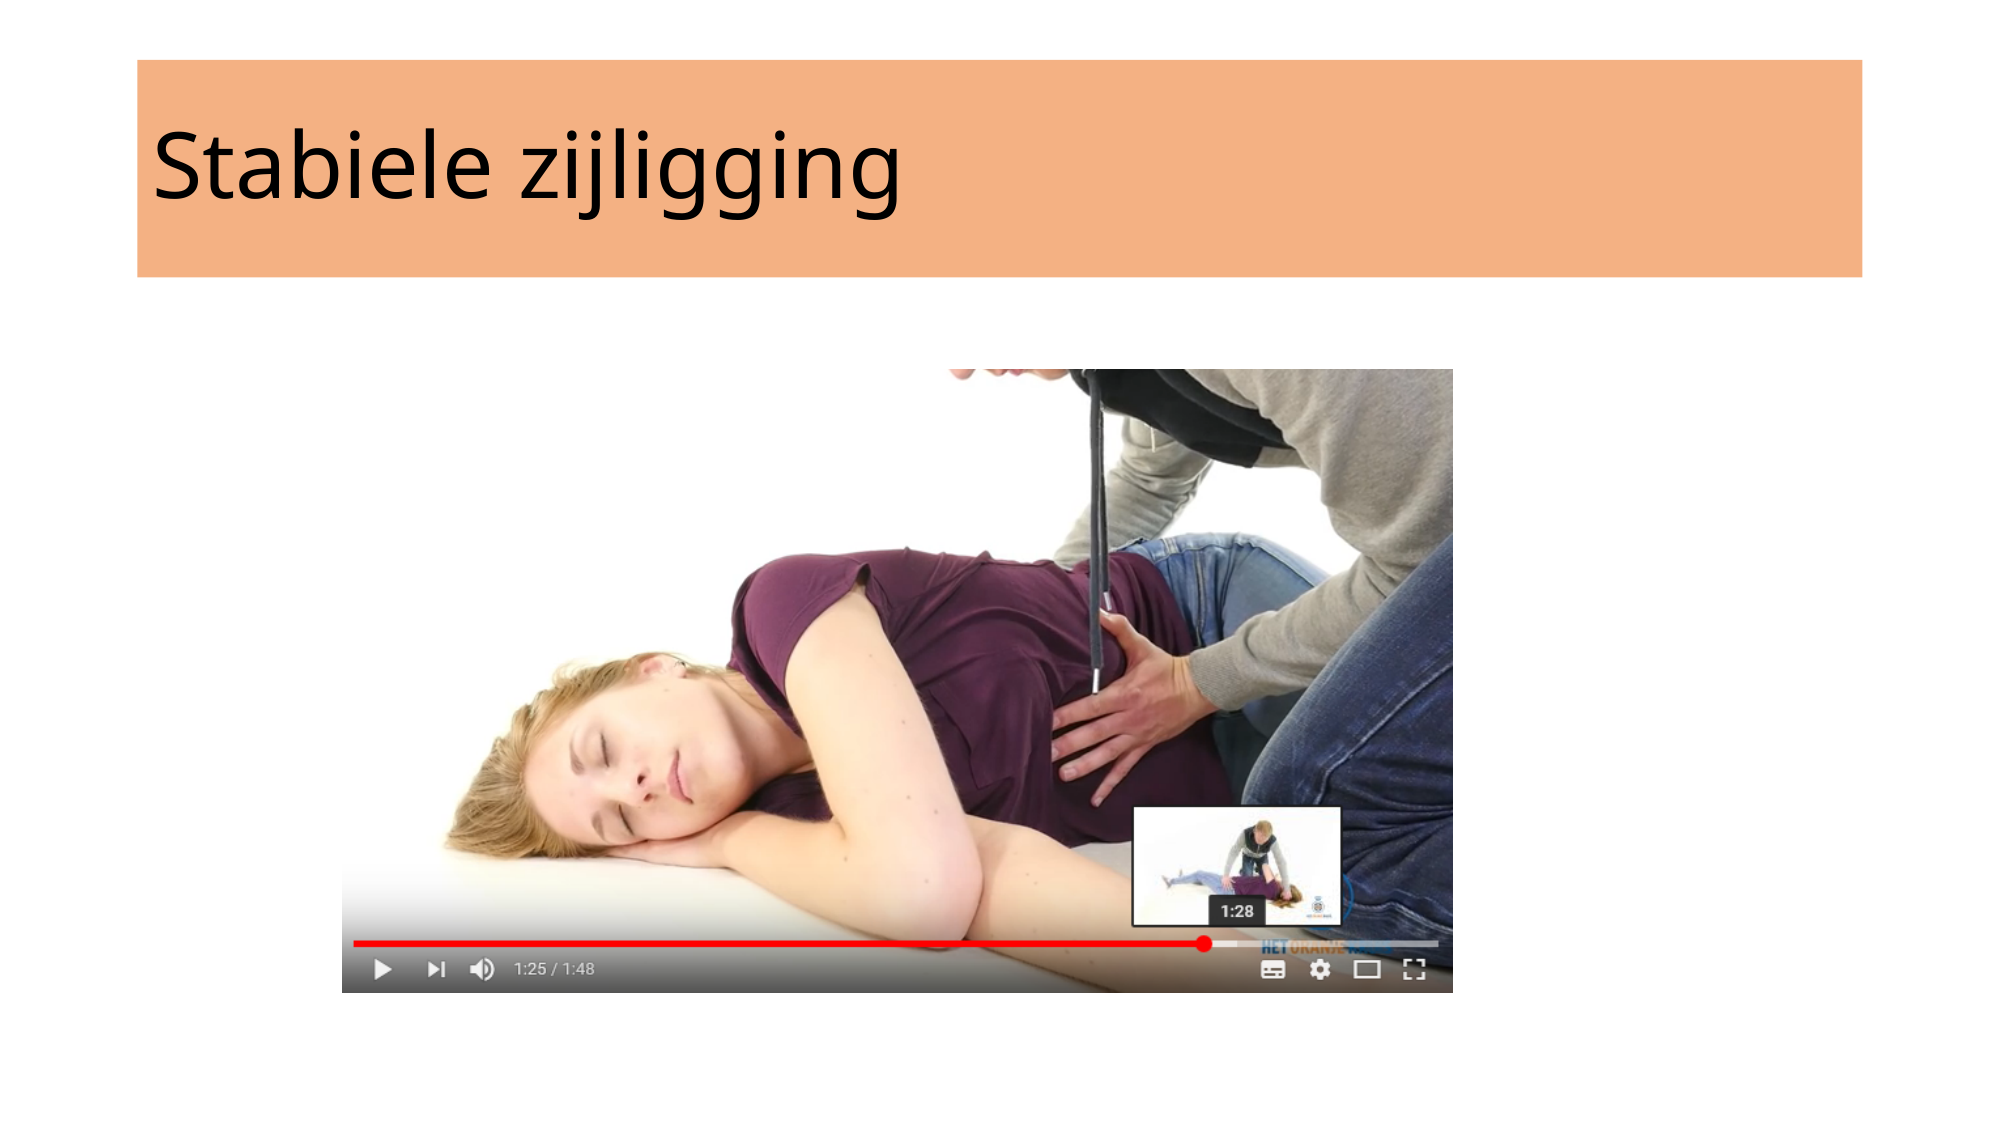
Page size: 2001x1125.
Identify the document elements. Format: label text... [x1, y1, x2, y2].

title Stabiele zijligging [137, 59, 1863, 278]
picture [342, 369, 1453, 993]
